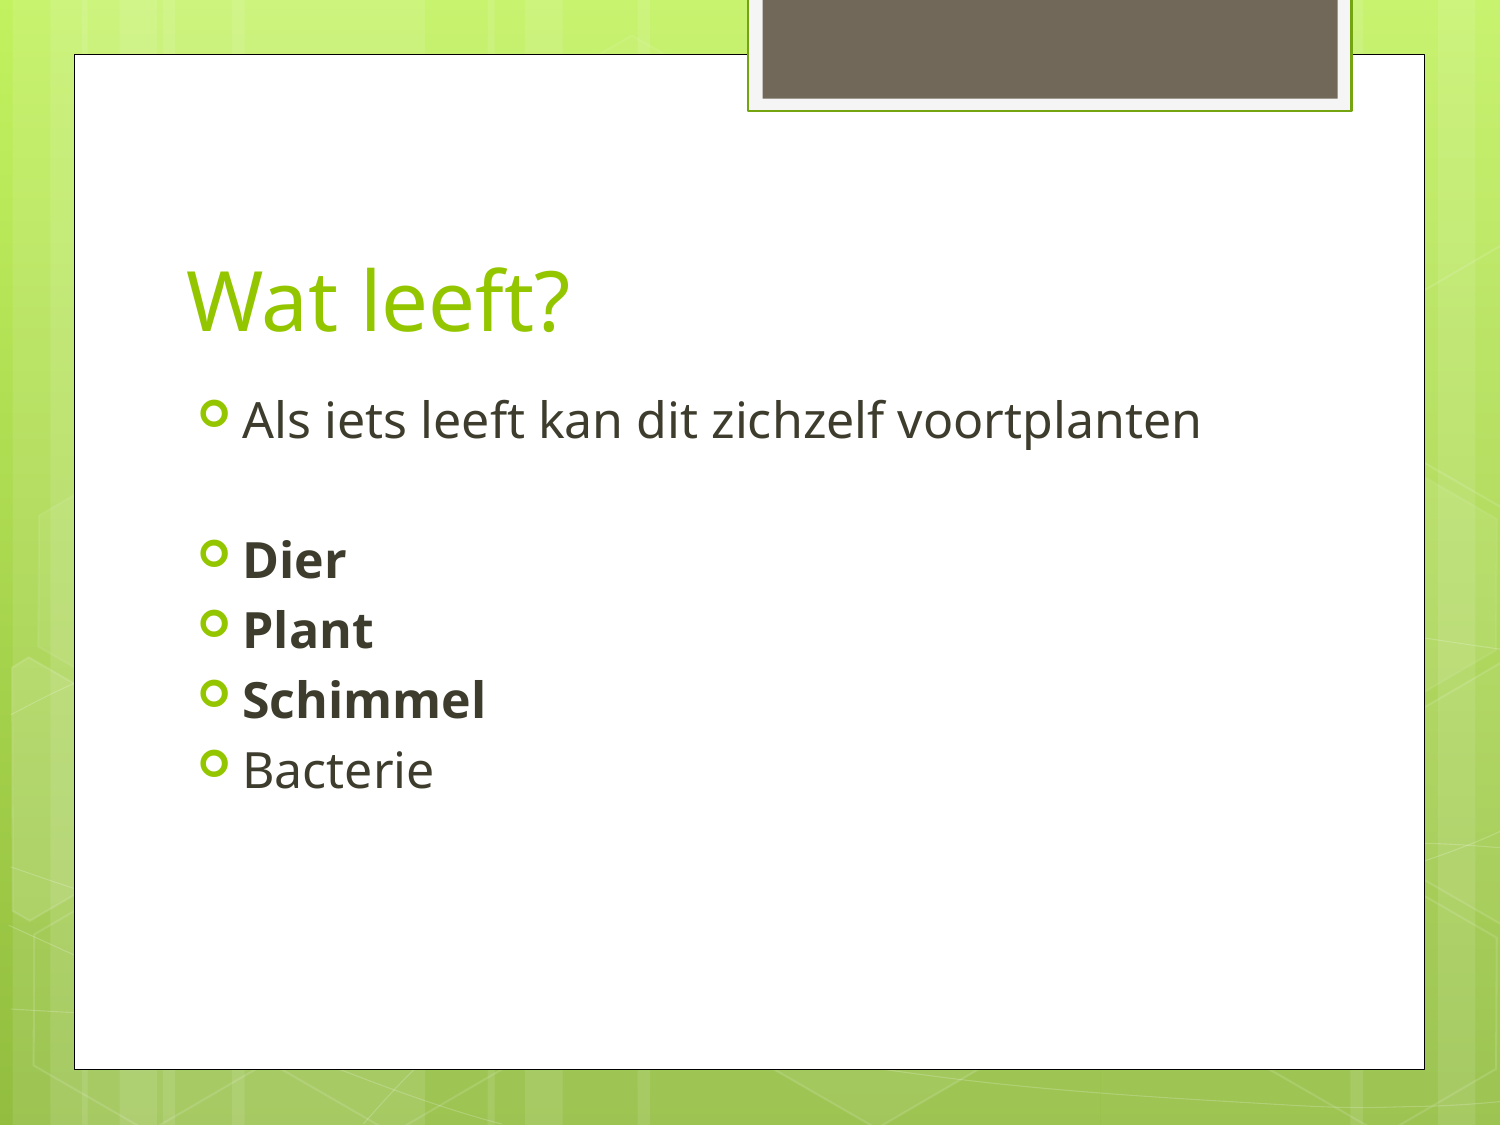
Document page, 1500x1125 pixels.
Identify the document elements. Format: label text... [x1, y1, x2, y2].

list Als iets leeft kan dit zichzelf voortplanten Dier Plant Schimmel Bacterie [171, 381, 1283, 957]
title Wat leeft? [171, 168, 1324, 357]
